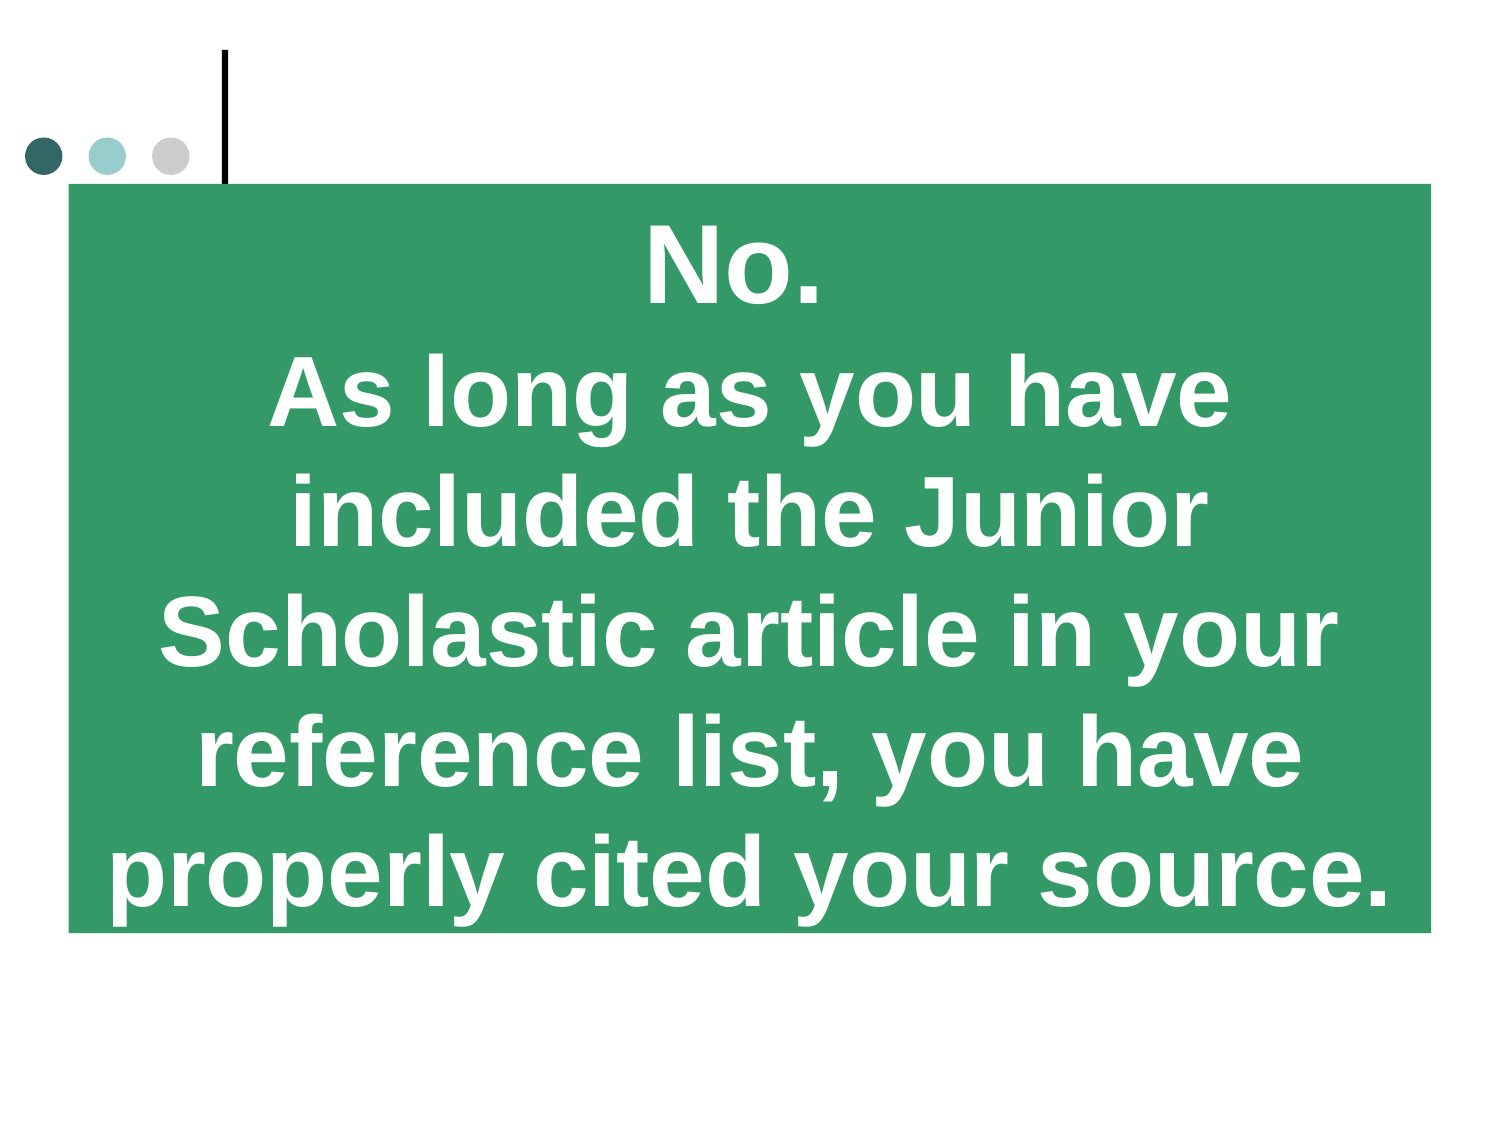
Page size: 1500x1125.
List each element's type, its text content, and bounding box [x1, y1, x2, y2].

text_box No. As long as you have included the Junior Scholastic article in your reference list, you have properly cited your source. [68, 183, 1432, 934]
